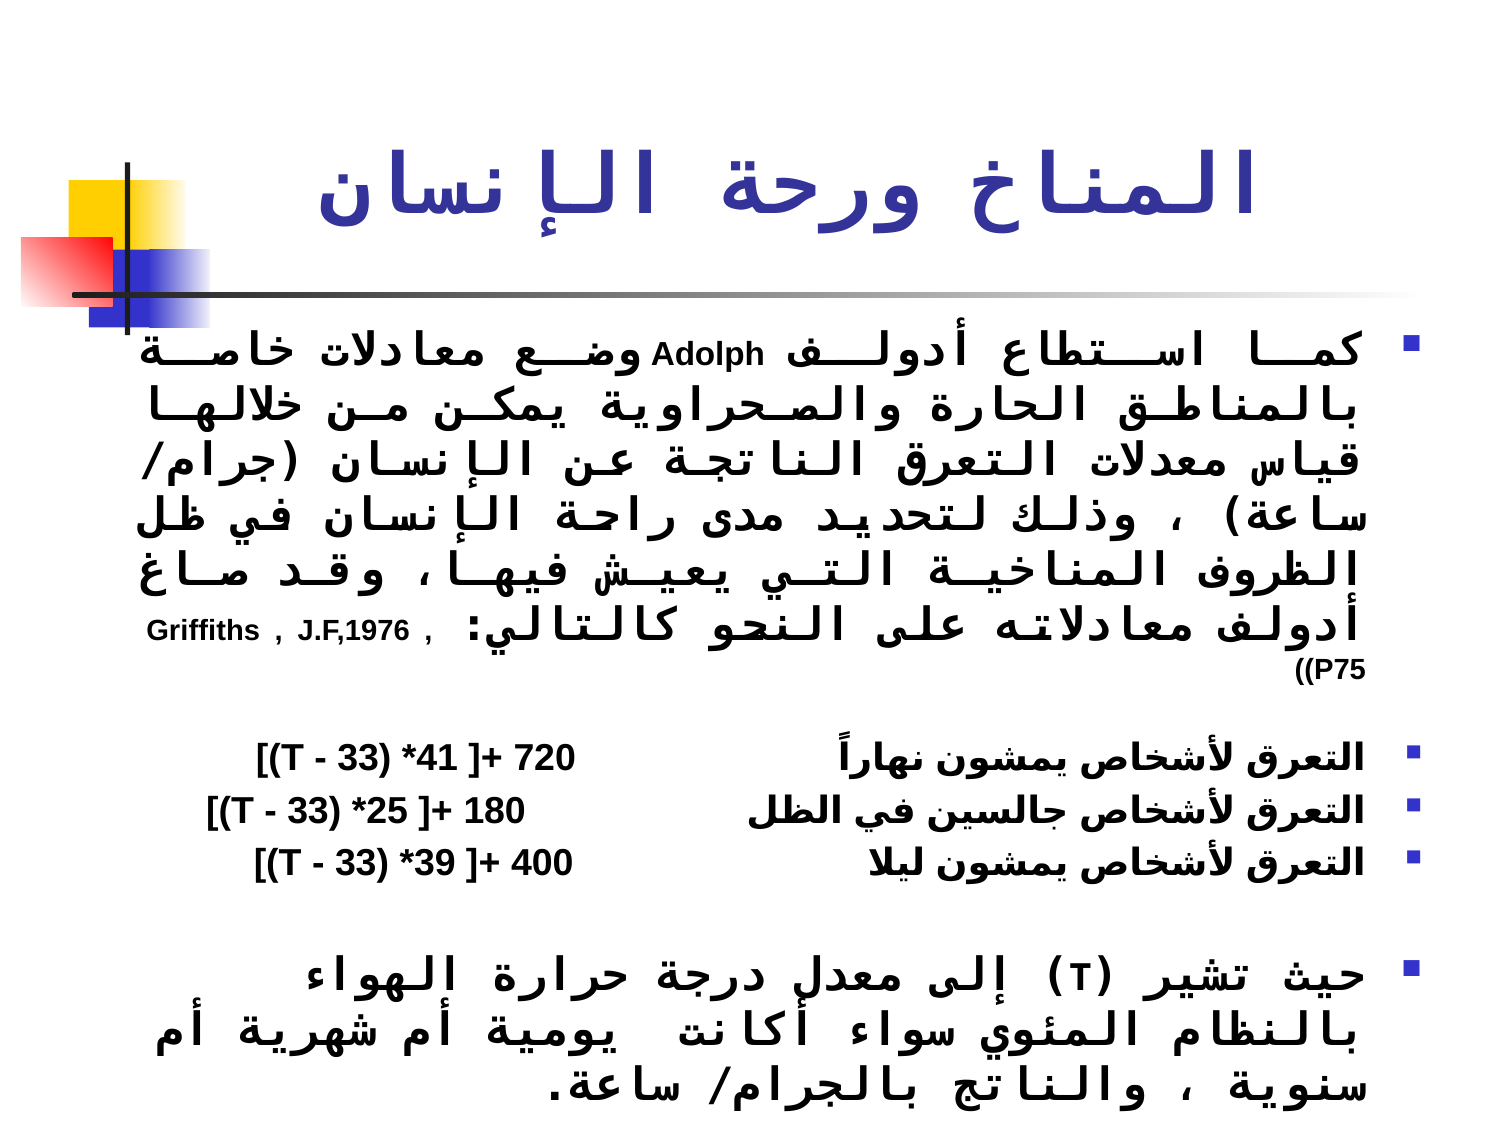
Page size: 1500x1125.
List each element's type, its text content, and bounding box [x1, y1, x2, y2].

list كما استطاع أدولف Adolph وضع معادلات خاصة بالمناطق الحارة والصحراوية يمكن من خلالها قياس معدلات التعرق الناتجة عن الإنسان (جرام/ ساعة) ، وذلك لتحديد مدى راحة الإنسان في ظل الظروف المناخية التي يعيش فيها، وقد صاغ أدولف معادلاته على النحو كالتالي: Griffiths , J.F,1976 , P75)) التعرق لأشخاص يمشون نهاراً 720 +[ 41* (T - 33)] التعرق لأشخاص جالسين في الظل 180 +[ 25* (T - 33)] التعرق لأشخاص يمشون ليلا 400 +[ 39* (T - 33)] حيث تشير (T) إلى معدل درجة حرارة الهواء بالنظام المئوي سواء أكانت يومية أم شهرية أم سنوية ، والناتج بالجرام/ ساعة. [125, 312, 1438, 1050]
title المناخ ورحة الإنسان [125, 35, 1468, 238]
